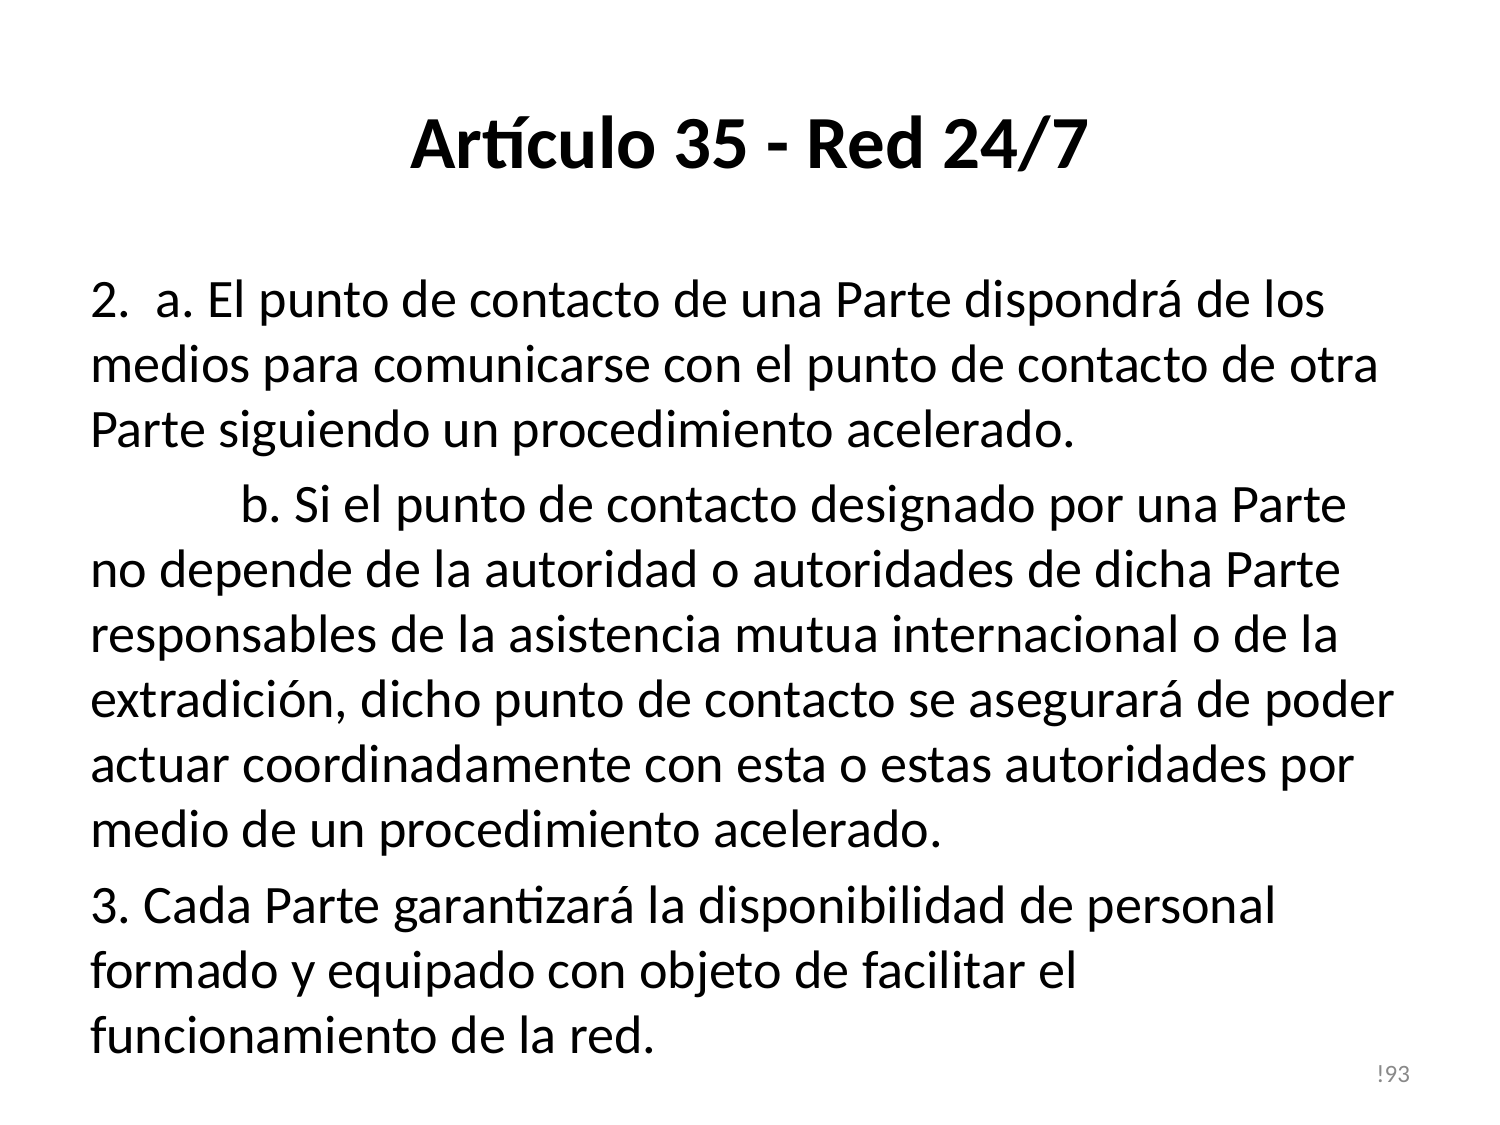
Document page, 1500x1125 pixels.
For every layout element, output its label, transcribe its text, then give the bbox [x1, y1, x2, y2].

title Artículo 35 - Red 24/7 [75, 45, 1425, 233]
list 2. a. El punto de contacto de una Parte dispondrá de los medios para comunicarse con el punto de contacto de otra Parte siguiendo un procedimiento acelerado. b. Si el punto de contacto designado por una Parte no depende de la autoridad o autoridades de dicha Parte responsables de la asistencia mutua internacional o de la extradición, dicho punto de contacto se asegurará de poder actuar coordinadamente con esta o estas autoridades por medio de un procedimiento acelerado. 3. Cada Parte garantizará la disponibilidad de personal formado y equipado con objeto de facilitar el funcionamiento de la red. [75, 255, 1425, 999]
slide_number !93 [1074, 1042, 1425, 1103]
